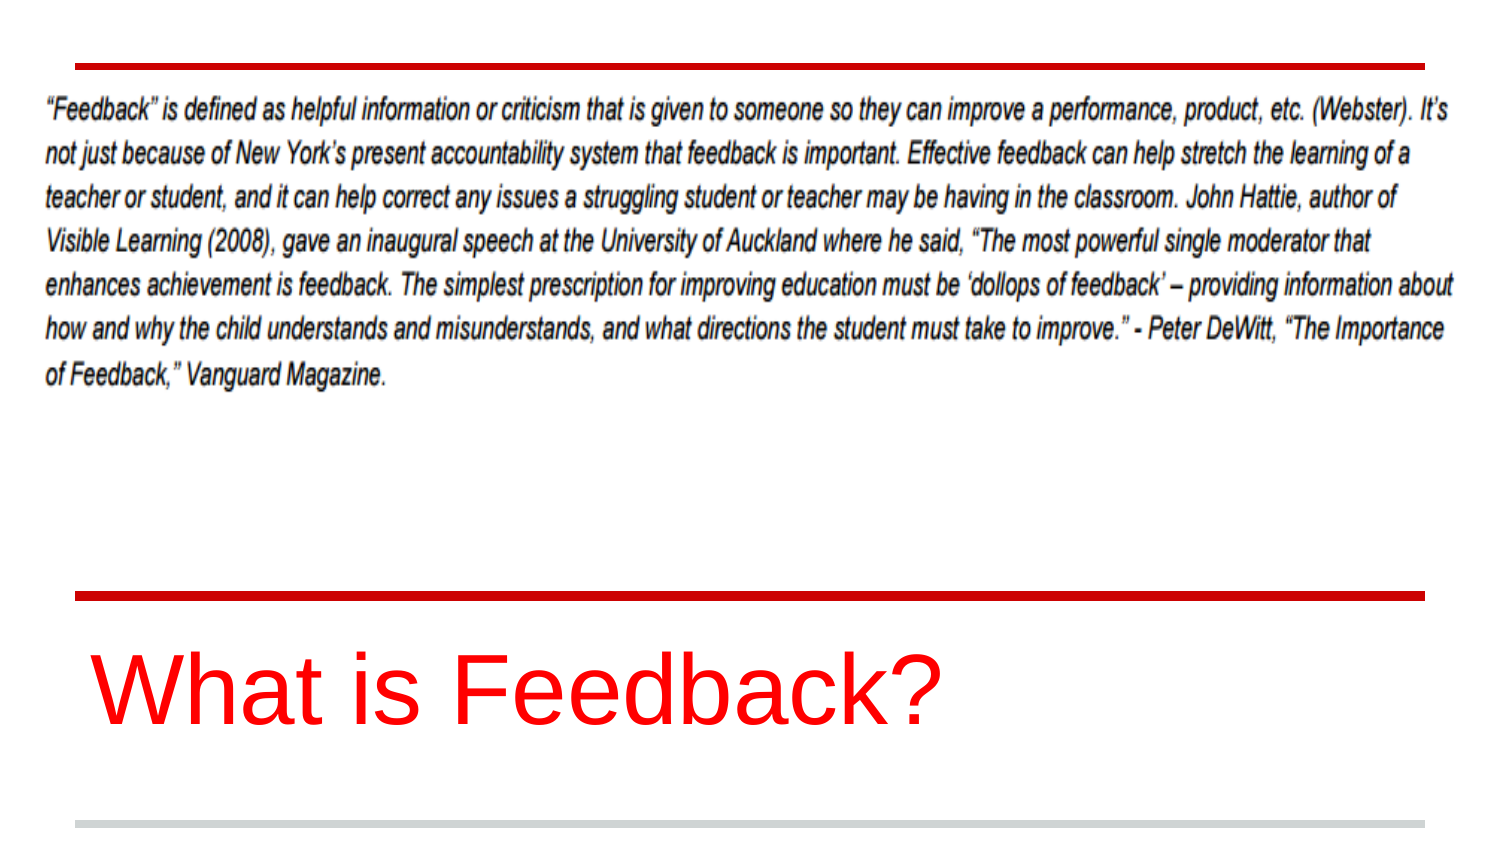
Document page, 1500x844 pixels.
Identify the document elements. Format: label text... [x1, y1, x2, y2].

picture [27, 69, 1473, 412]
subtitle What is Feedback? [75, 609, 1425, 812]
